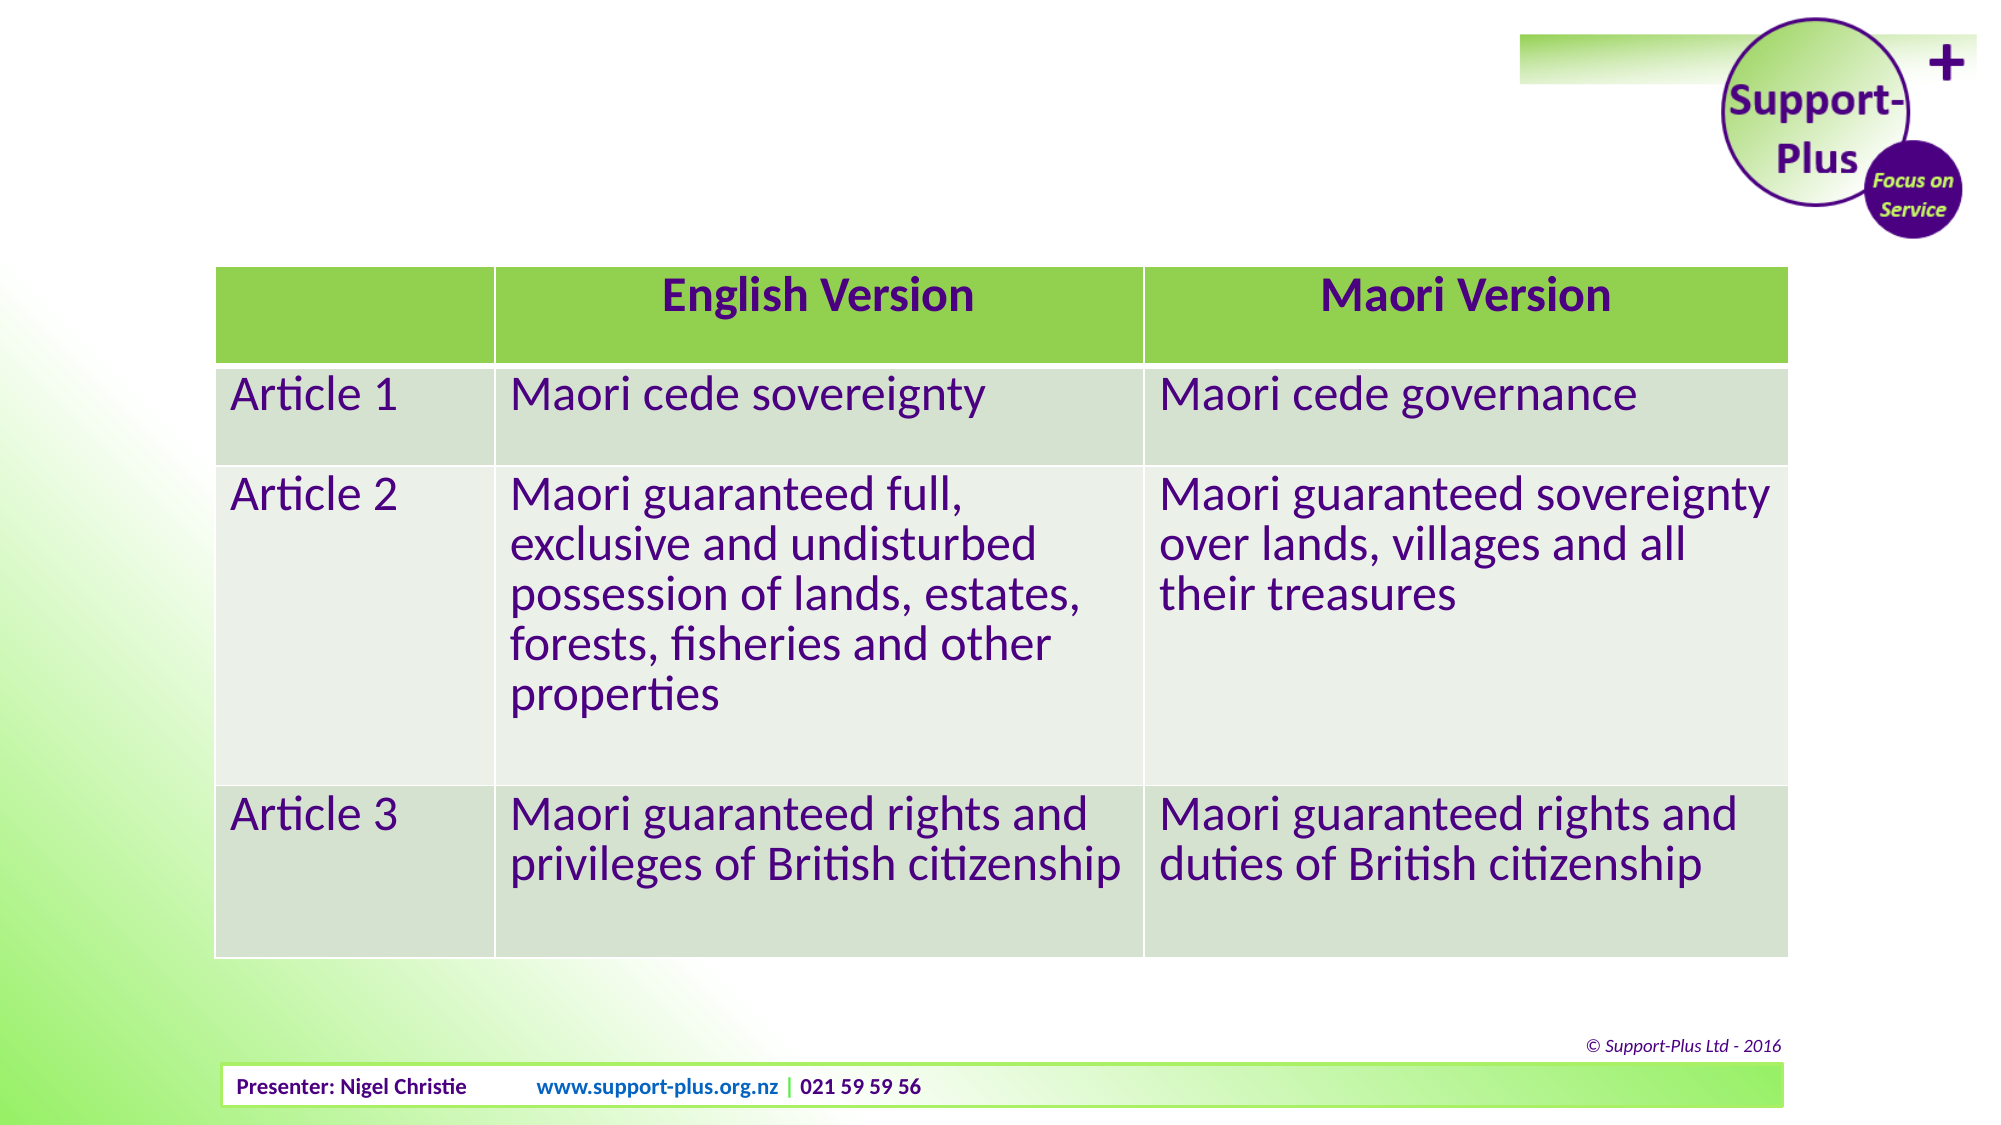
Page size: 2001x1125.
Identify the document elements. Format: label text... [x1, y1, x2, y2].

text_box Presenter: Nigel Christie www.support-plus.org.nz | 021 59 59 56 [221, 1063, 1783, 1107]
picture [1514, 15, 1983, 246]
table_header English Version [496, 267, 1143, 363]
table_cell Maori guaranteed rights and privileges of British citizenship [496, 786, 1143, 957]
table_cell Article 2 [216, 467, 494, 785]
table_cell Maori guaranteed rights and duties of British citizenship [1145, 786, 1788, 957]
table_cell Maori cede sovereignty [496, 369, 1143, 465]
table_cell Maori cede governance [1145, 369, 1788, 465]
table_cell Article 1 [216, 369, 494, 465]
table_header Maori Version [1145, 267, 1788, 363]
text_box © Support-Plus Ltd - 2016 [1570, 1026, 1819, 1064]
table_cell Article 3 [216, 786, 494, 957]
table_cell Maori guaranteed full, exclusive and undisturbed possession of lands, estates, forests, fisheries and other properties [496, 467, 1143, 785]
table_cell Maori guaranteed sovereignty over lands, villages and all their treasures [1145, 467, 1788, 785]
table_header [216, 267, 494, 363]
